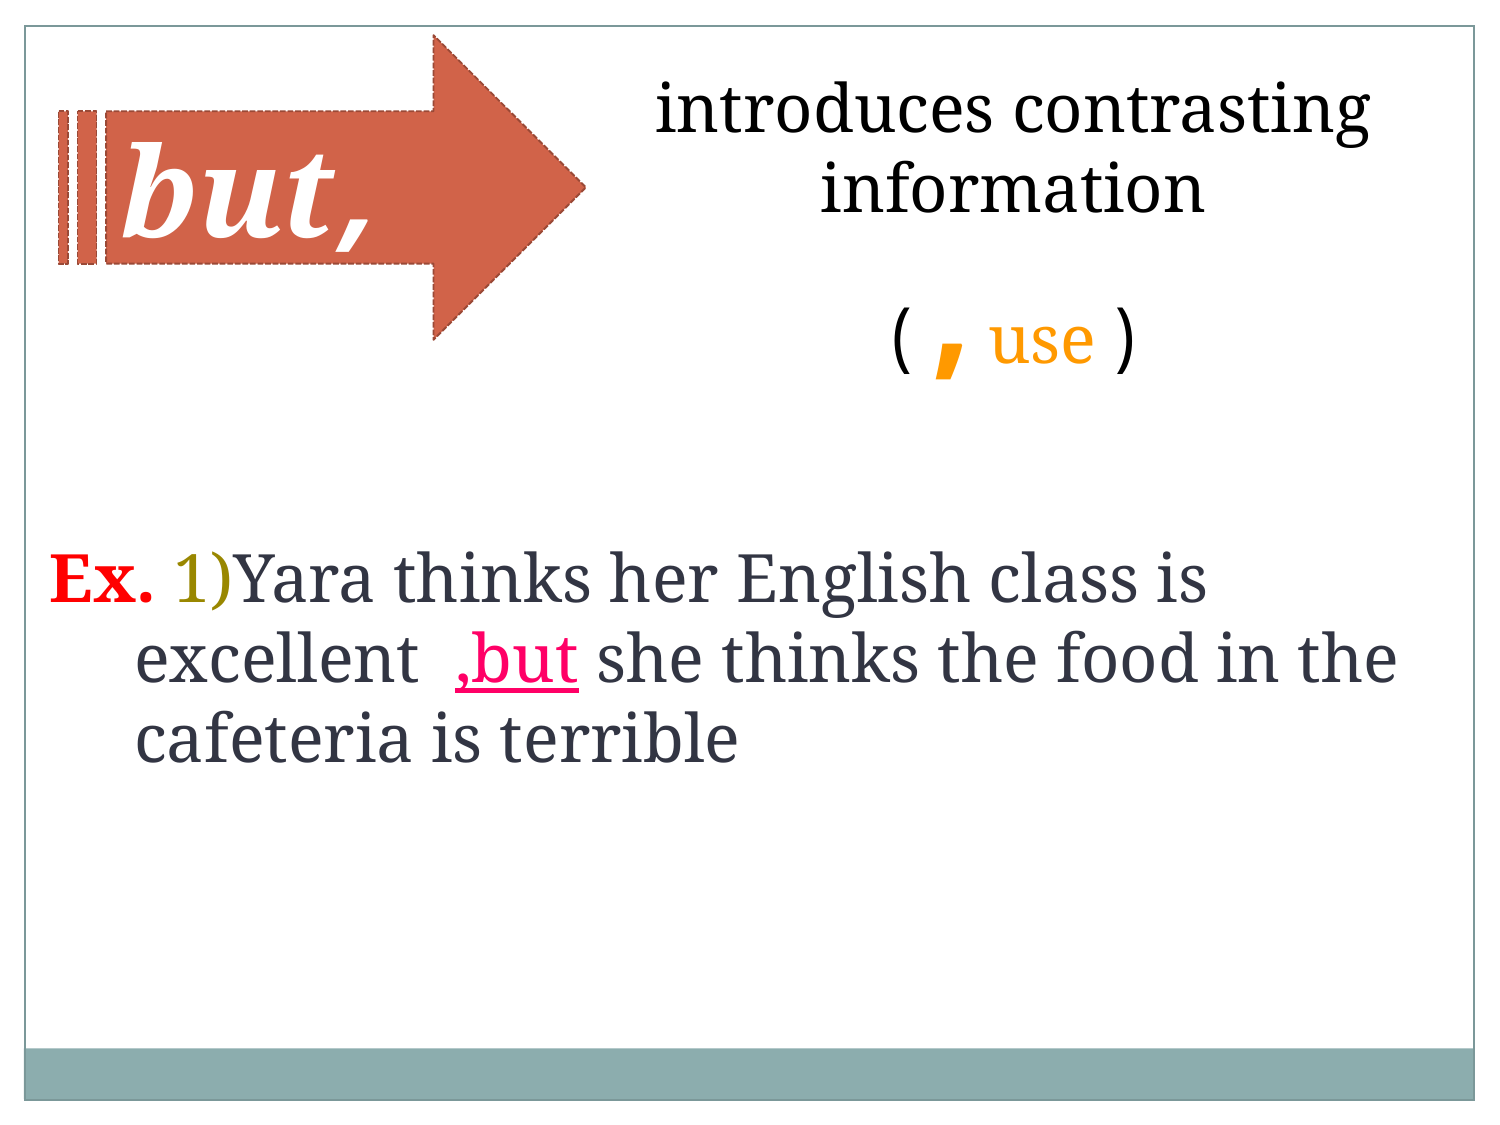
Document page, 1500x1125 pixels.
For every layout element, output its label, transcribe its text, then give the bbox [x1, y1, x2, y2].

text_box ,but [58, 110, 69, 265]
text_box ,but [77, 110, 97, 265]
text_box Ex. 1)Yara thinks her English class is excellent ,but she thinks the food in the cafeteria is terrible [35, 528, 1465, 864]
text_box introduces contrasting information ( use , ) [621, 58, 1407, 399]
text_box ,but [105, 34, 586, 341]
